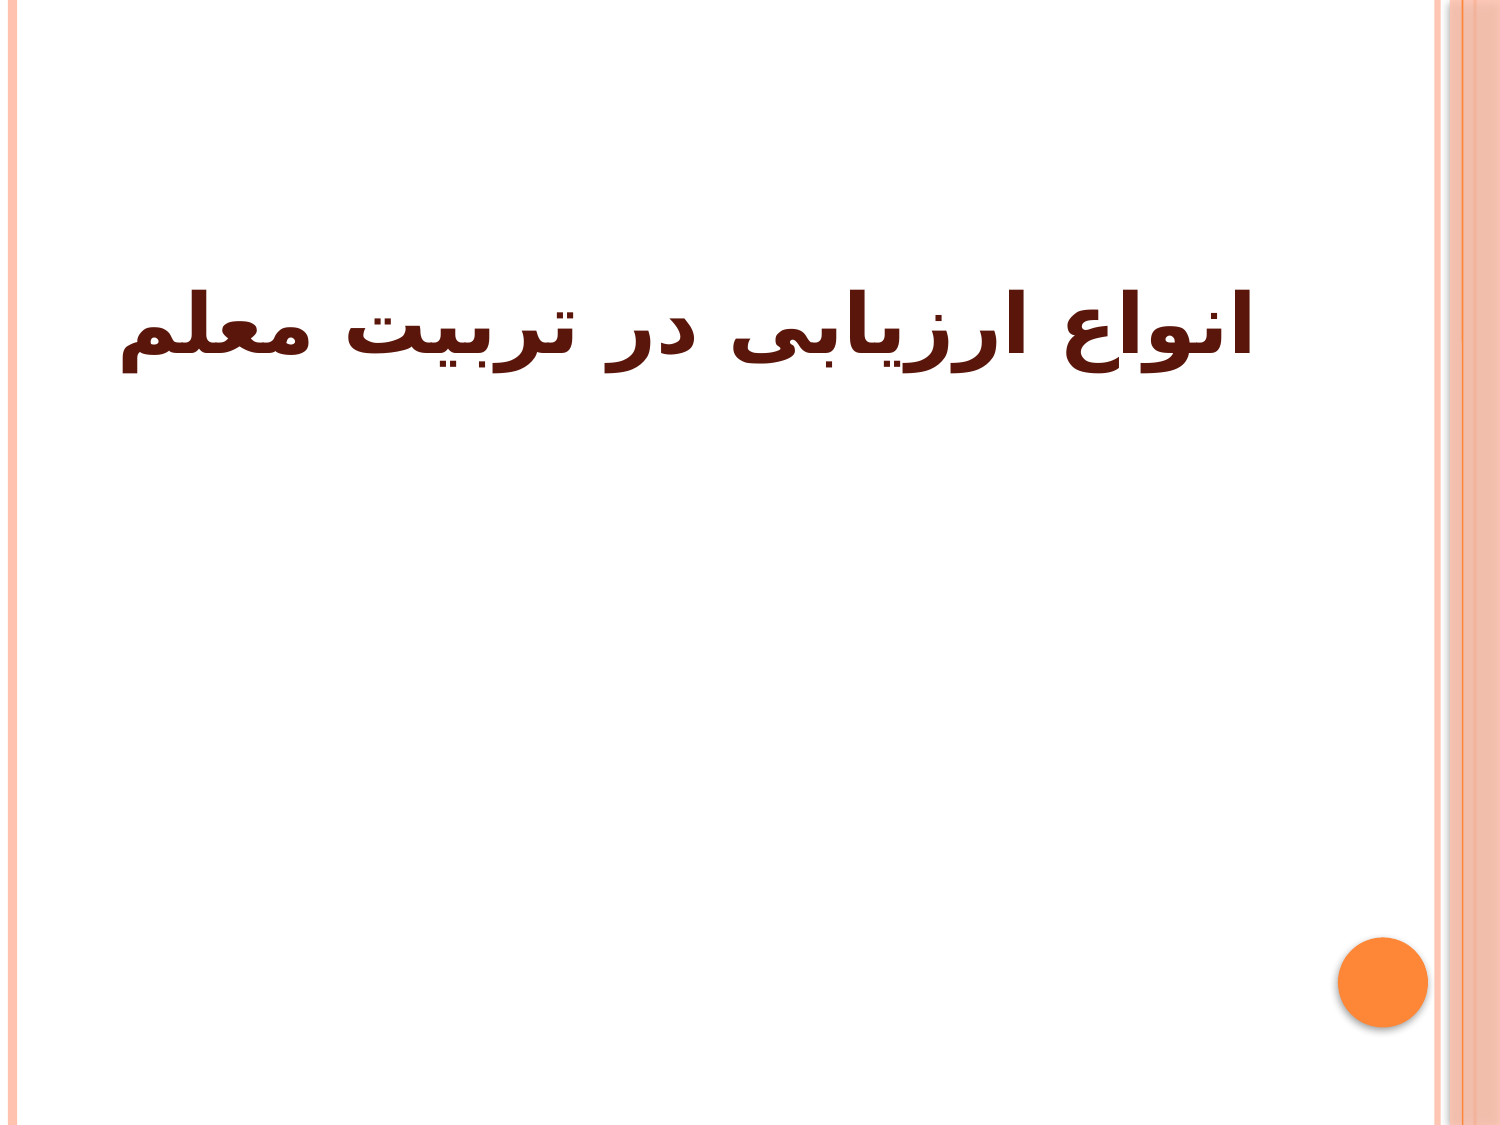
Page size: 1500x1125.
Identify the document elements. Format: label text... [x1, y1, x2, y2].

list انواع ارزیابی در تربیت معلم [75, 262, 1300, 1062]
